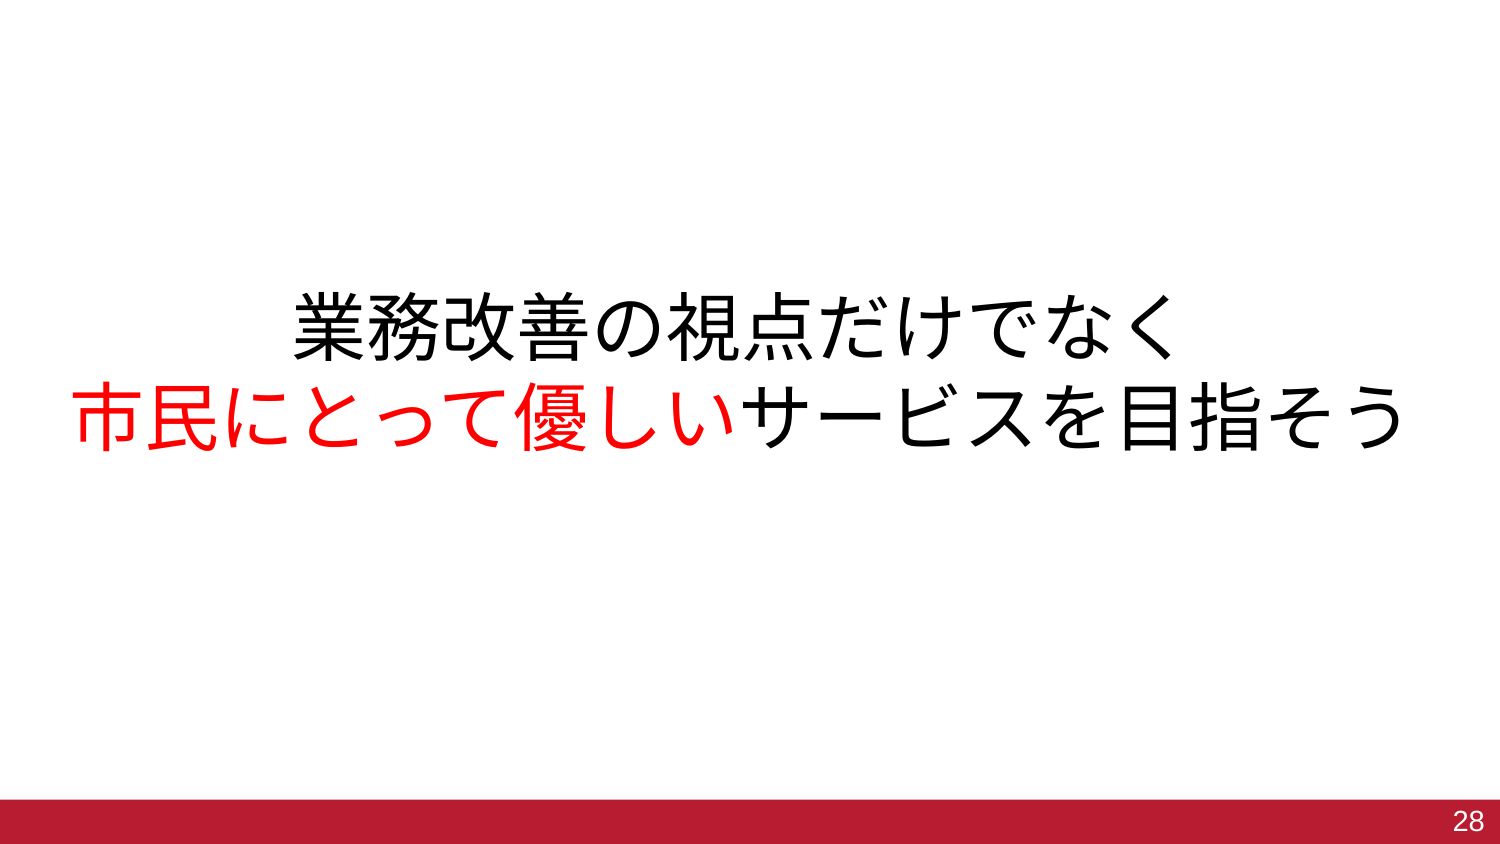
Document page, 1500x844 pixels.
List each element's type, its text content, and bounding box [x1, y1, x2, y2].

title 業務改善の視点だけでなく 市民にとって優しいサービスを目指そう [42, 211, 1441, 350]
slide_number 28 [1416, 806, 1500, 844]
